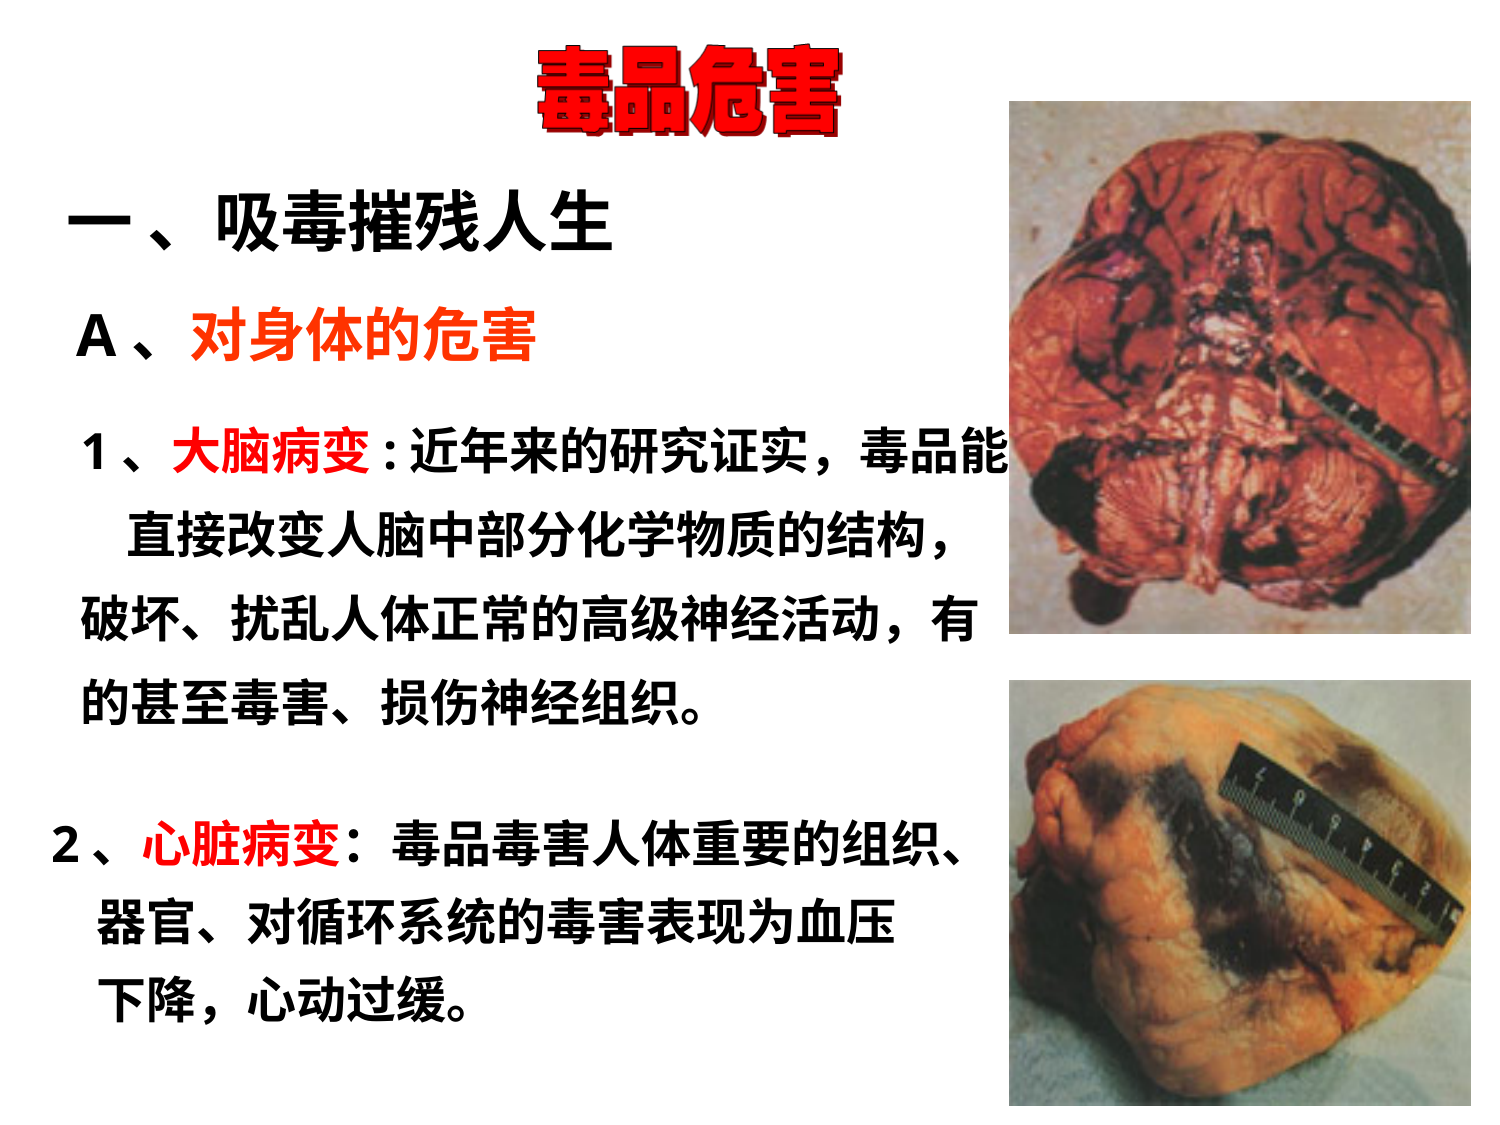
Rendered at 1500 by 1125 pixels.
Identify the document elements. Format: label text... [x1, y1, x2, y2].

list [537, 42, 845, 139]
text_box A、对身体的危害 [62, 290, 567, 376]
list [1009, 101, 1471, 634]
text_box 1、大脑病变:近年来的研究证实，毒品能 直接改变人脑中部分化学物质的结构， 破坏、扰乱人体正常的高级神经活动，有 的甚至毒害、损伤神经组织。 [65, 388, 1025, 739]
text_box 一 、吸毒摧残人生 [51, 172, 631, 268]
text_box 2、心脏病变：毒品毒害人体重要的组织、 器官、对循环系统的毒害表现为血压 下降，心动过缓。 [36, 787, 1004, 1036]
picture [1009, 680, 1471, 1107]
